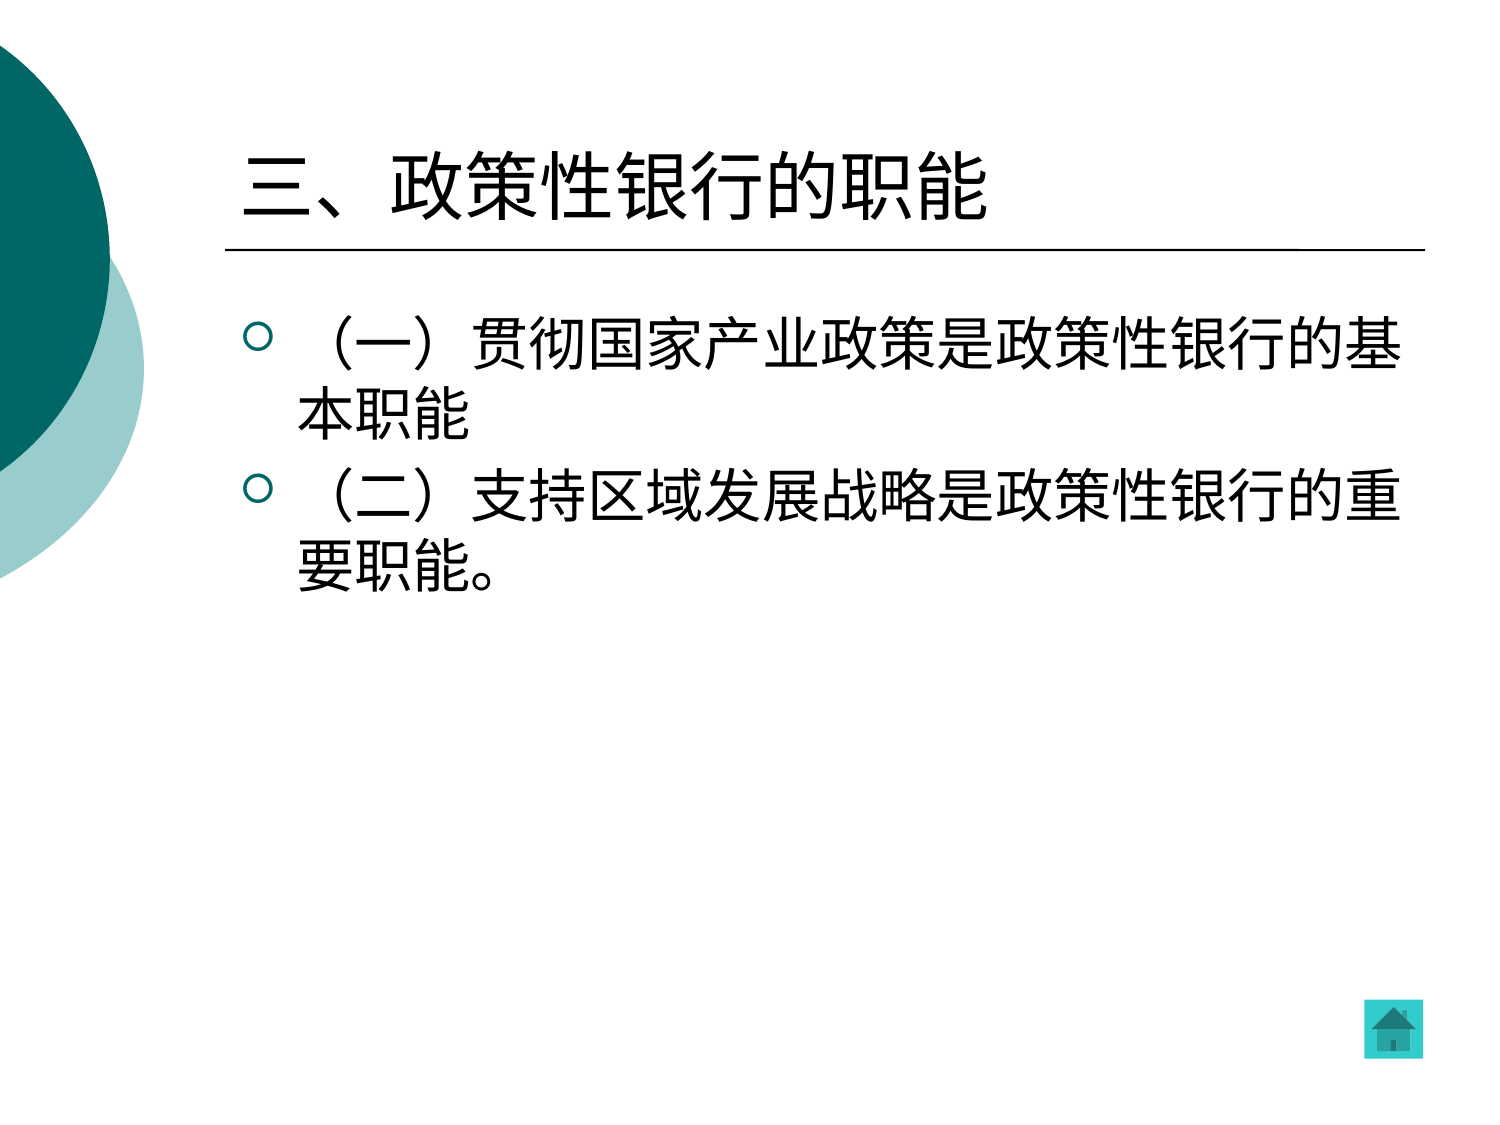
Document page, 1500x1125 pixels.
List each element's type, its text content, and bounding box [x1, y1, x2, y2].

list （一）贯彻国家产业政策是政策性银行的基本职能 （二）支持区域发展战略是政策性银行的重要职能。 [224, 299, 1425, 975]
title 三、政策性银行的职能 [224, 49, 1425, 238]
text_box [1364, 999, 1424, 1059]
